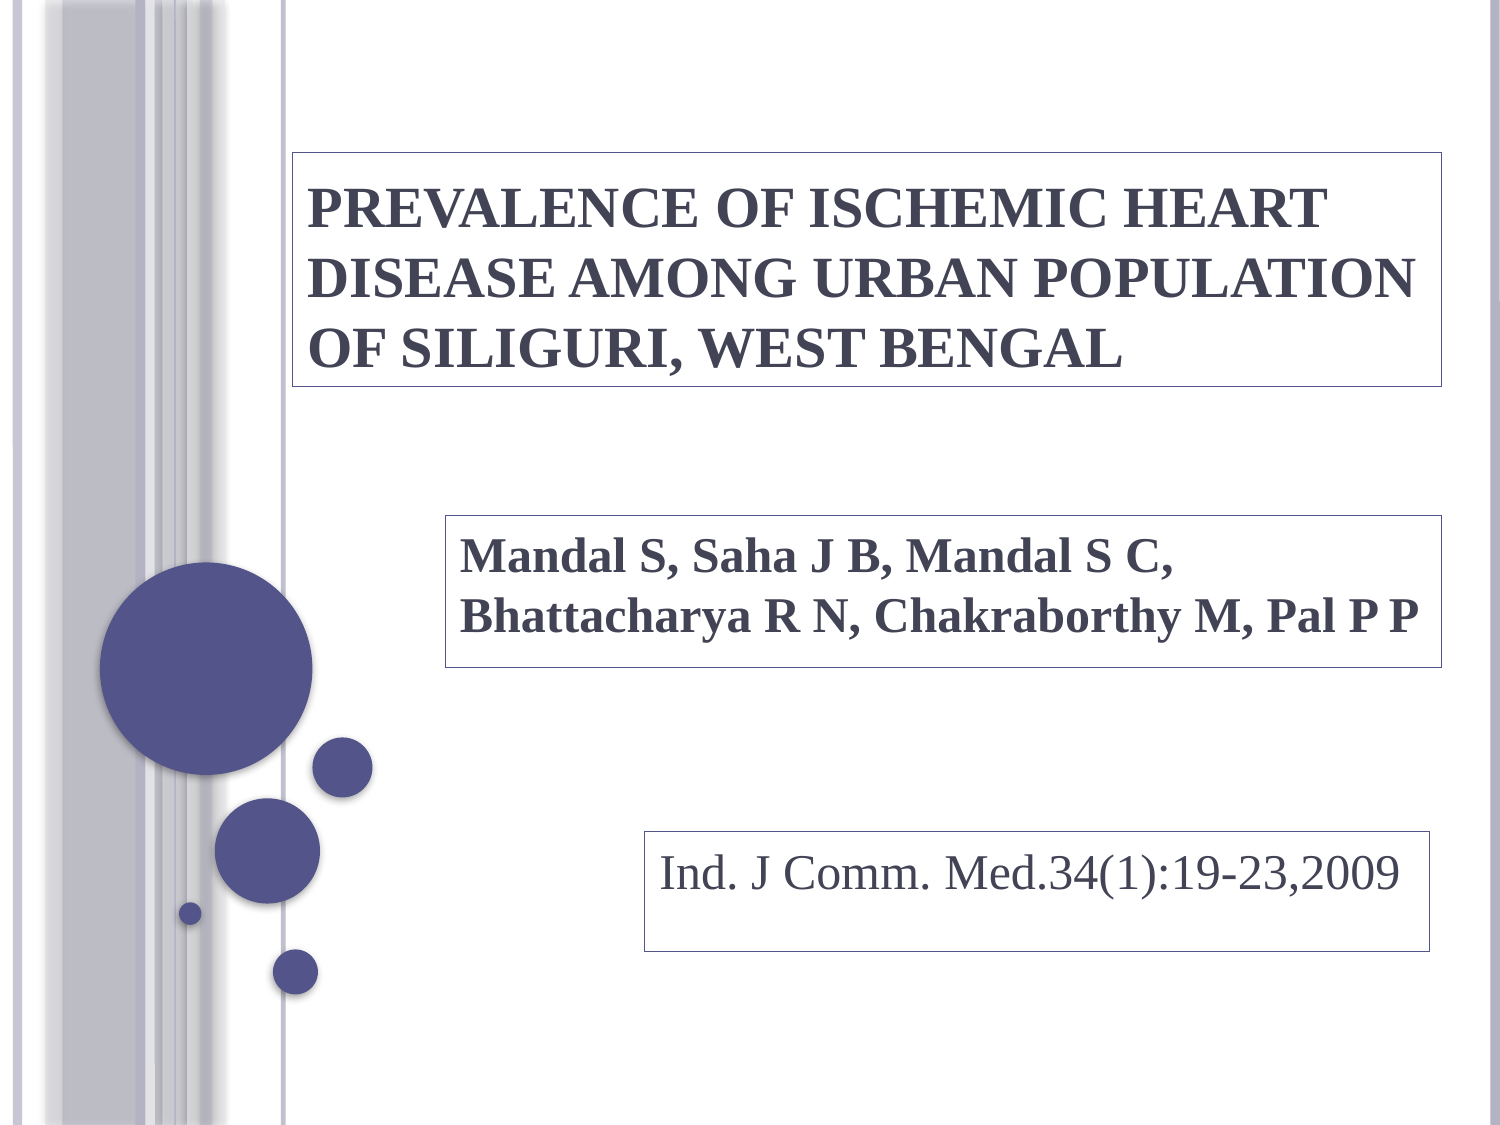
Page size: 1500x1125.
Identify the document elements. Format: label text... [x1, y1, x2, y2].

text_box Ind. J Comm. Med.34(1):19-23,2009 [644, 831, 1430, 952]
title Prevalence of Ischemic Heart Disease Among Urban Population of Siliguri, West Bengal [292, 152, 1442, 387]
subtitle Mandal S, Saha J B, Mandal S C, Bhattacharya R N, Chakraborthy M, Pal P P [445, 515, 1442, 668]
